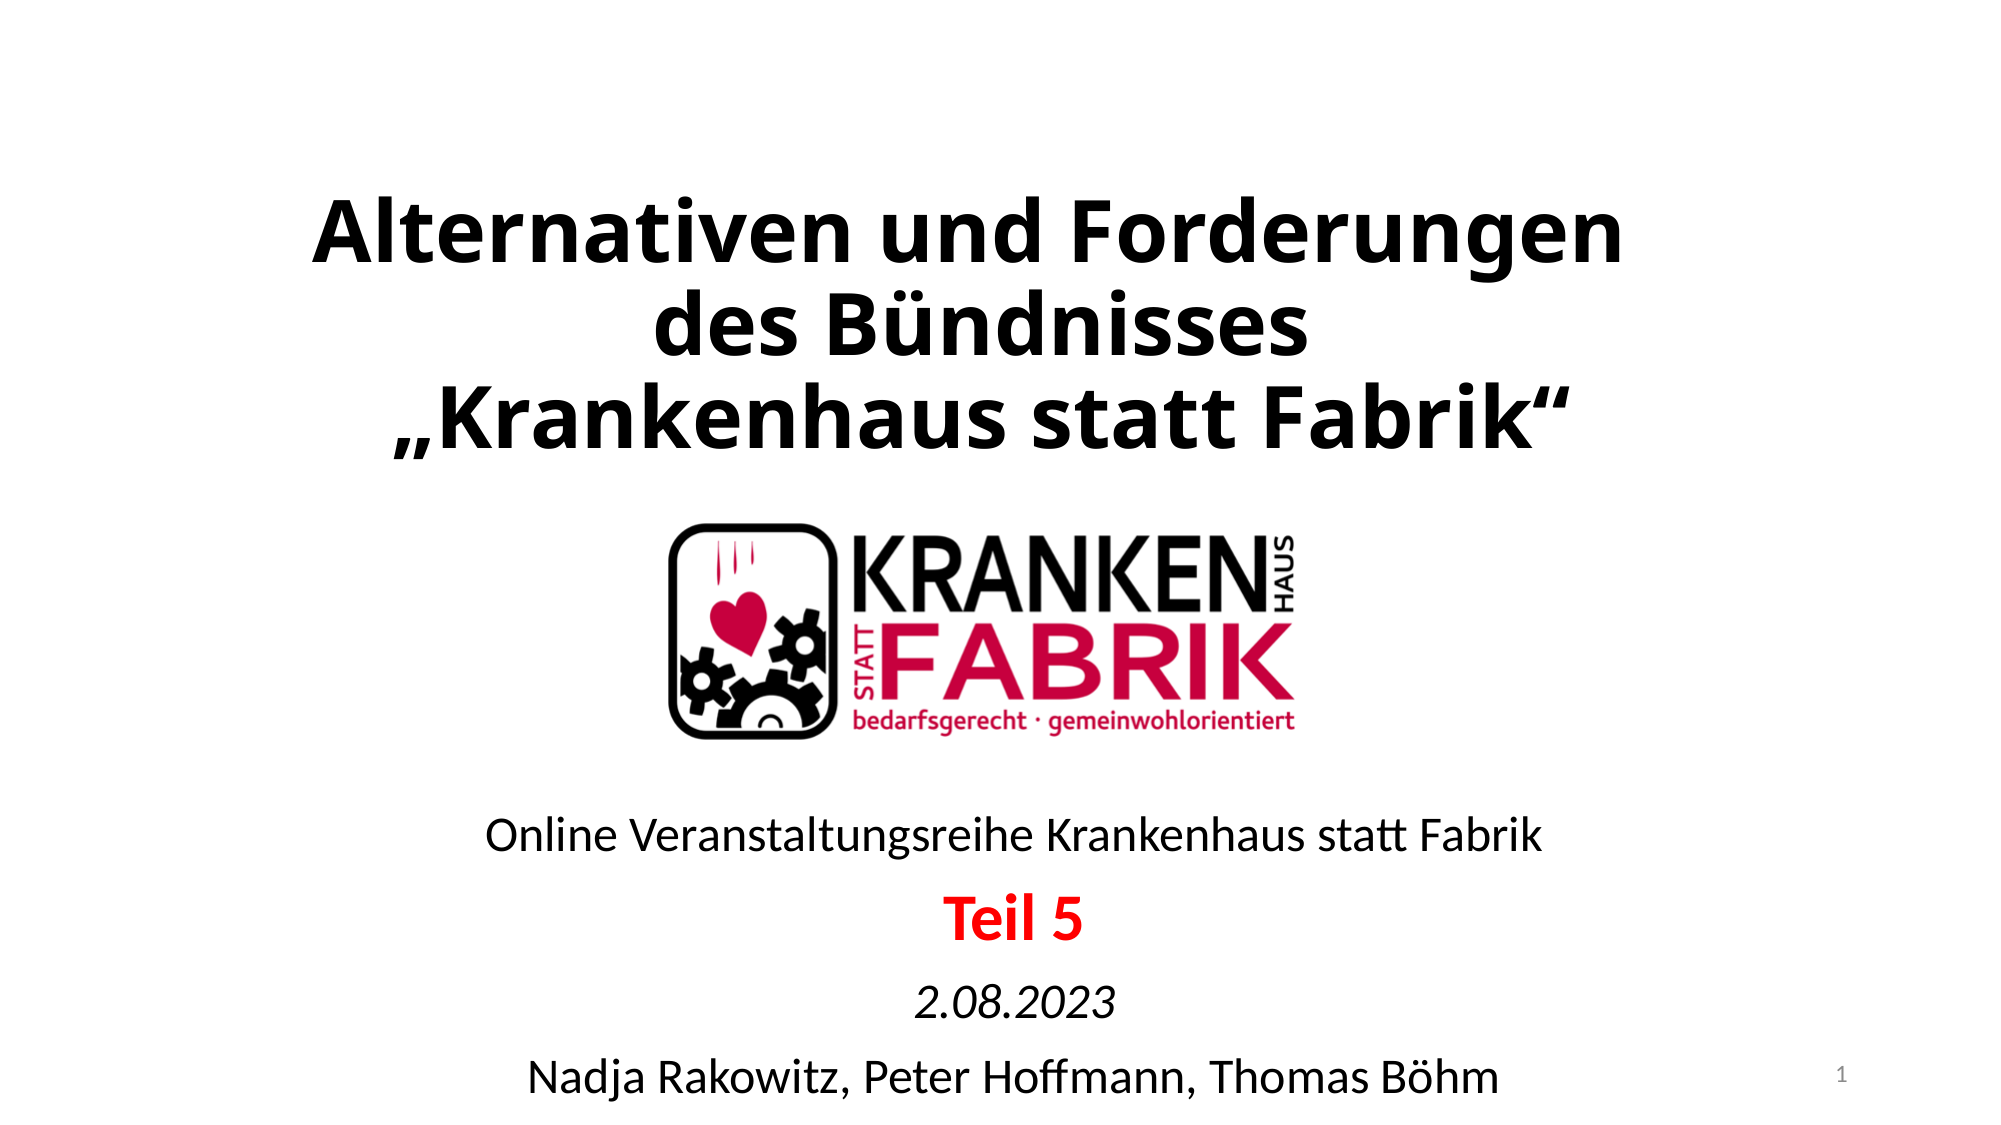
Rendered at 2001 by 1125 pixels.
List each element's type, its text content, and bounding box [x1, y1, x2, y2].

title Alternativen und Forderungen des Bündnisses „Krankenhaus statt Fabrik“ [231, 179, 1732, 571]
slide_number 1 [1412, 1042, 1863, 1103]
picture [616, 471, 1347, 792]
subtitle Online Veranstaltungsreihe Krankenhaus statt Fabrik Teil 5 2.08.2023 Nadja Rakowitz, Peter Hoffmann, Thomas Böhm [203, 807, 1825, 1125]
